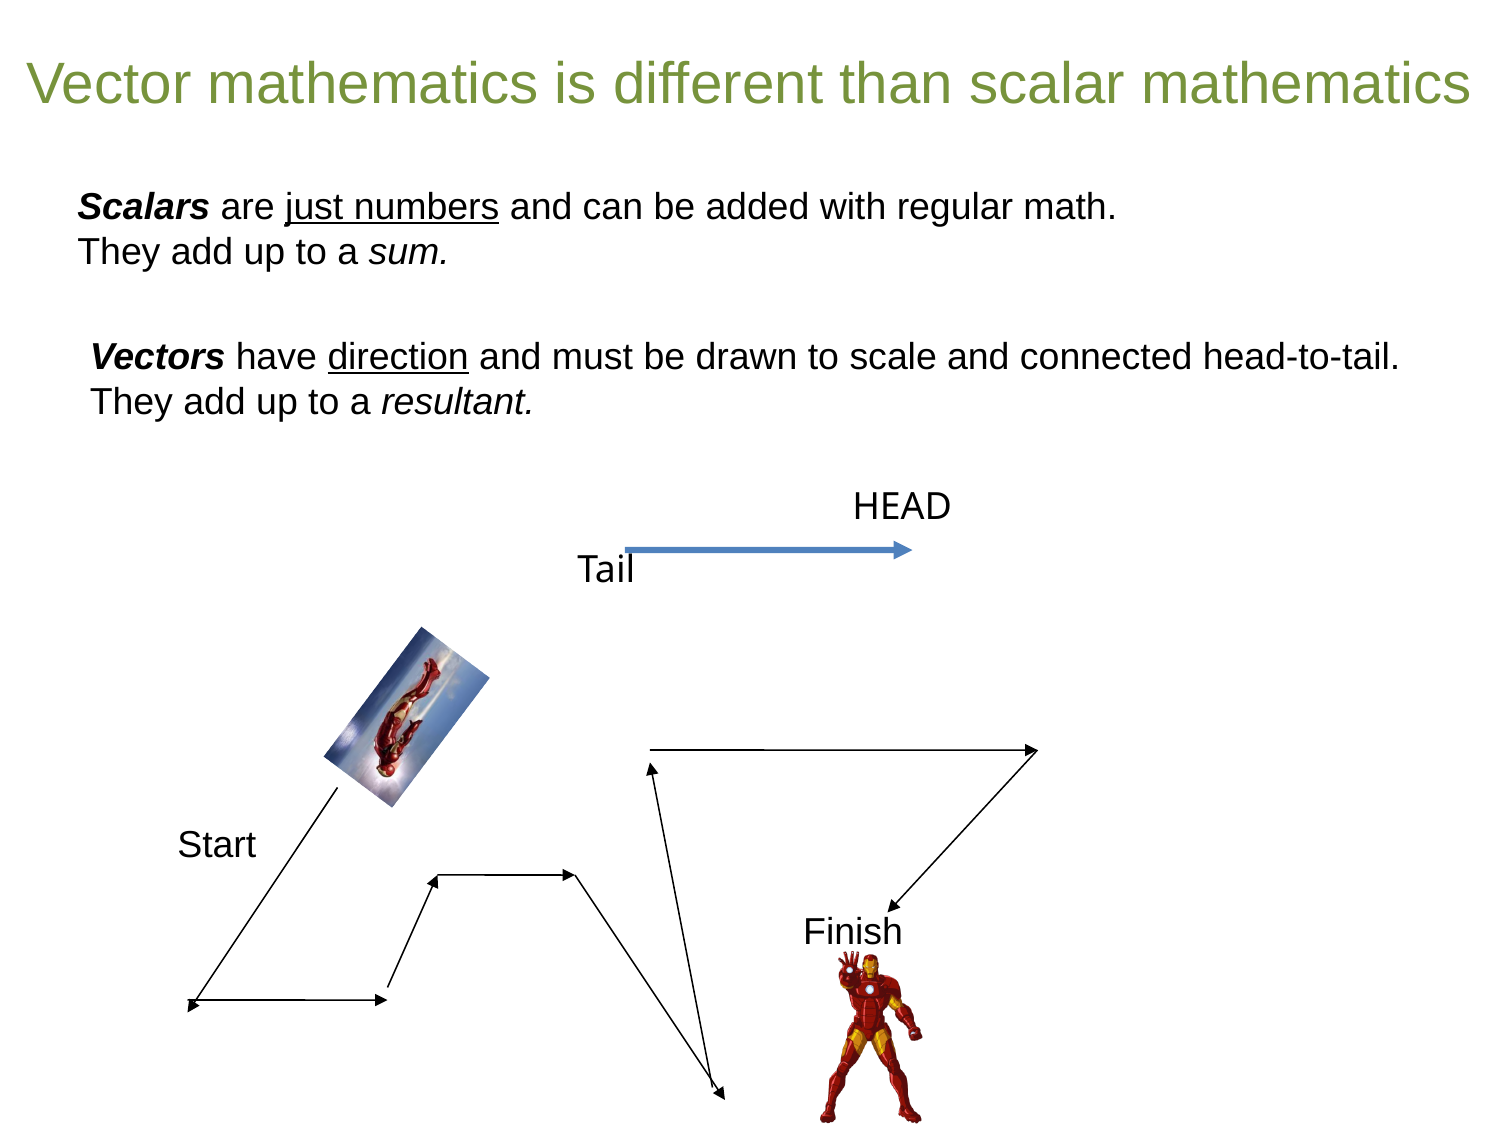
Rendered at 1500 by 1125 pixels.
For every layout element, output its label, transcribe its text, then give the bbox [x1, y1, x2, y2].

text_box [646, 762, 713, 1088]
text_box [387, 874, 439, 988]
text_box [738, 543, 913, 557]
text_box [438, 868, 574, 882]
text_box [196, 993, 388, 1007]
text_box [187, 873, 281, 1013]
text_box Start [162, 812, 300, 873]
text_box Scalars are just numbers and can be added with regular math. They add up to a sum. [62, 174, 1163, 280]
text_box [649, 743, 1037, 757]
text_box HEAD [837, 474, 1250, 535]
text_box Vector mathematics is different than scalar mathematics [0, 37, 1500, 123]
text_box [712, 1080, 725, 1100]
text_box Vectors have direction and must be drawn to scale and connected head-to-tail. They add up to a resultant. [74, 324, 1500, 430]
text_box Tail [562, 537, 738, 598]
text_box Finish [788, 899, 989, 960]
picture [324, 627, 489, 807]
picture [812, 949, 929, 1125]
